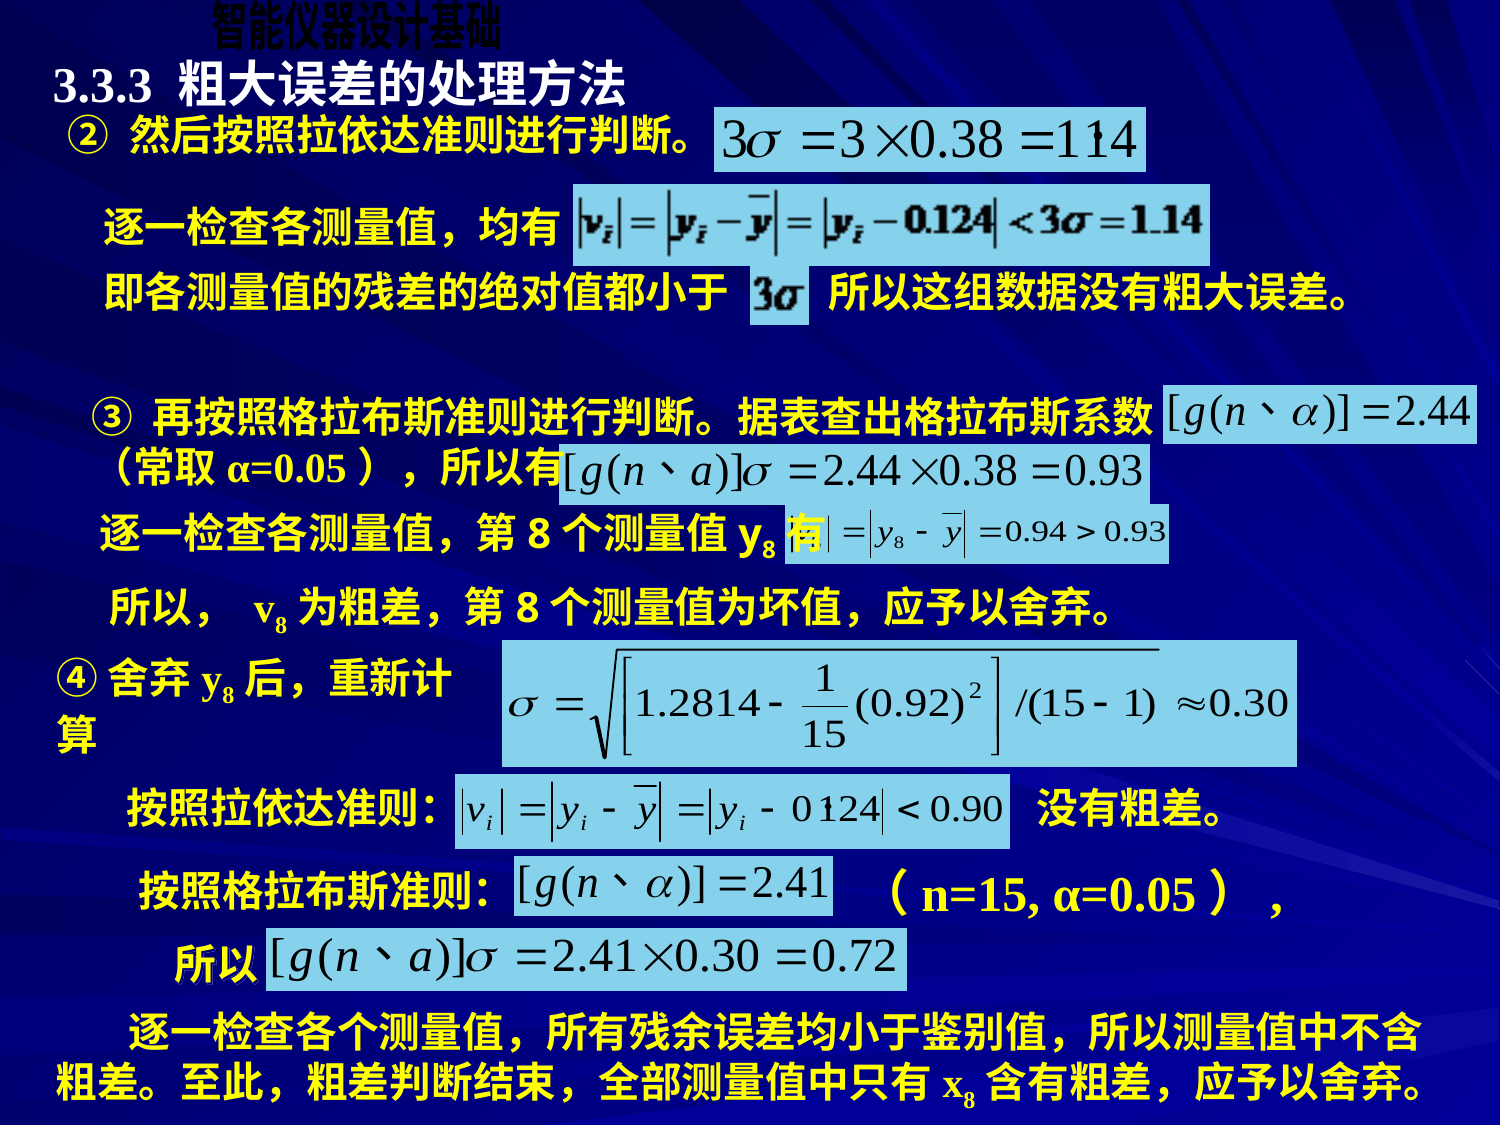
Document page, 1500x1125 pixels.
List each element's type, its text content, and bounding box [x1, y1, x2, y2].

text_box ② 然后按照拉依达准则进行判断。 [53, 101, 887, 167]
text_box 逐一检查各测量值，第8个测量值y8有 [41, 499, 785, 571]
text_box 3.3.3 粗大误差的处理方法 [37, 45, 1351, 121]
text_box 逐一检查各个测量值，所有残余误差均小于鉴别值，所以测量值中不含粗差。至此，粗差判断结束，全部测量值中只有x8含有粗差，应予以舍弃。 [40, 998, 1464, 1121]
text_box 没有粗差。 [1021, 774, 1317, 839]
picture [572, 183, 1211, 326]
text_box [785, 503, 1170, 565]
text_box 按照格拉布斯准则： [123, 856, 511, 922]
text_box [1163, 384, 1478, 445]
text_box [265, 927, 908, 992]
text_box ④舍弃y8后，重新计算 [41, 644, 496, 766]
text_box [501, 639, 1297, 767]
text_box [714, 106, 1147, 172]
text_box 逐一检查各测量值，均有 即各测量值的残差的绝对值都小于 ，所以这组数据没有粗大误差。 [88, 178, 1452, 323]
text_box 所以 [159, 930, 261, 995]
text_box 所以， v8为粗差，第8个测量值为坏值，应予以舍弃。 [94, 573, 1323, 646]
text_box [513, 855, 833, 917]
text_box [454, 773, 1011, 850]
text_box ③ 再按照格拉布斯准则进行判断。据表查出格拉布斯系数 （常取α=0.05），所以有 [76, 383, 1341, 498]
text_box （n=15, α=0.05）, [844, 853, 1368, 929]
text_box 按照拉依达准则： [112, 774, 452, 839]
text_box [558, 443, 1150, 505]
